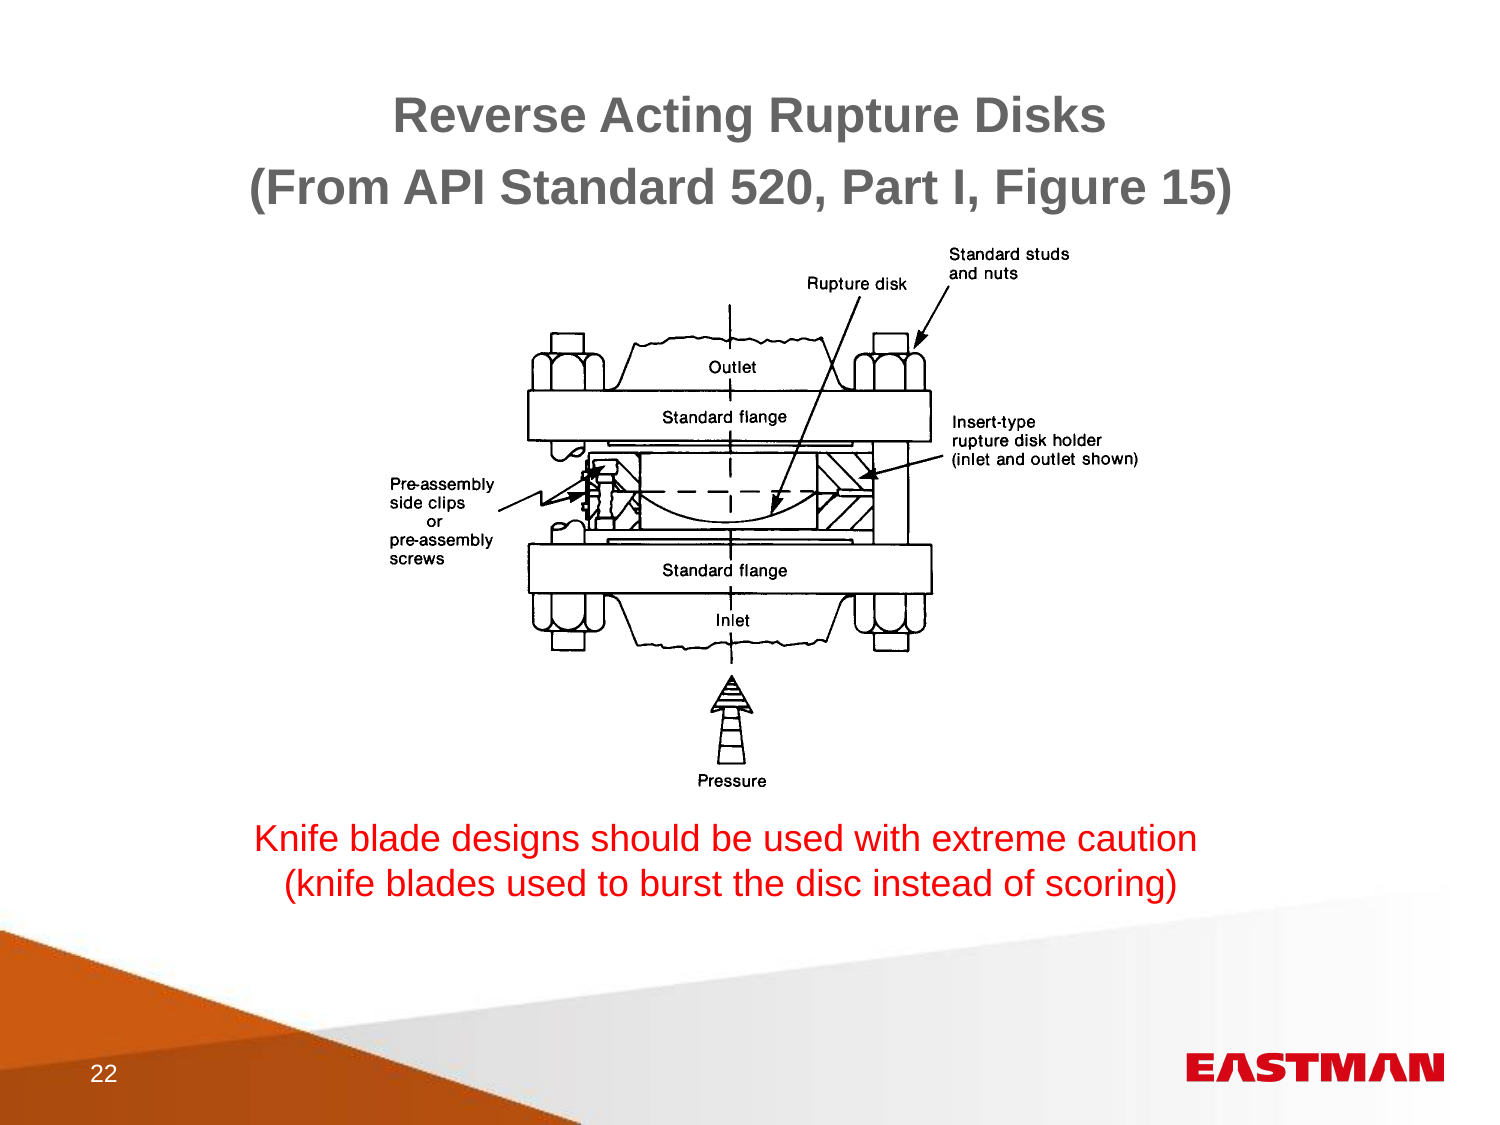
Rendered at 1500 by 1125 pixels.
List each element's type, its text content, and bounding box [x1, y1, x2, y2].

picture [0, 859, 1500, 1125]
text_box Knife blade designs should be used with extreme caution (knife blades used to burst the disc instead of scoring) [137, 806, 1325, 911]
picture [362, 237, 1169, 807]
slide_number 22 [75, 1042, 150, 1103]
title Reverse Acting Rupture Disks (From API Standard 520, Part I, Figure 15) [75, 75, 1425, 225]
